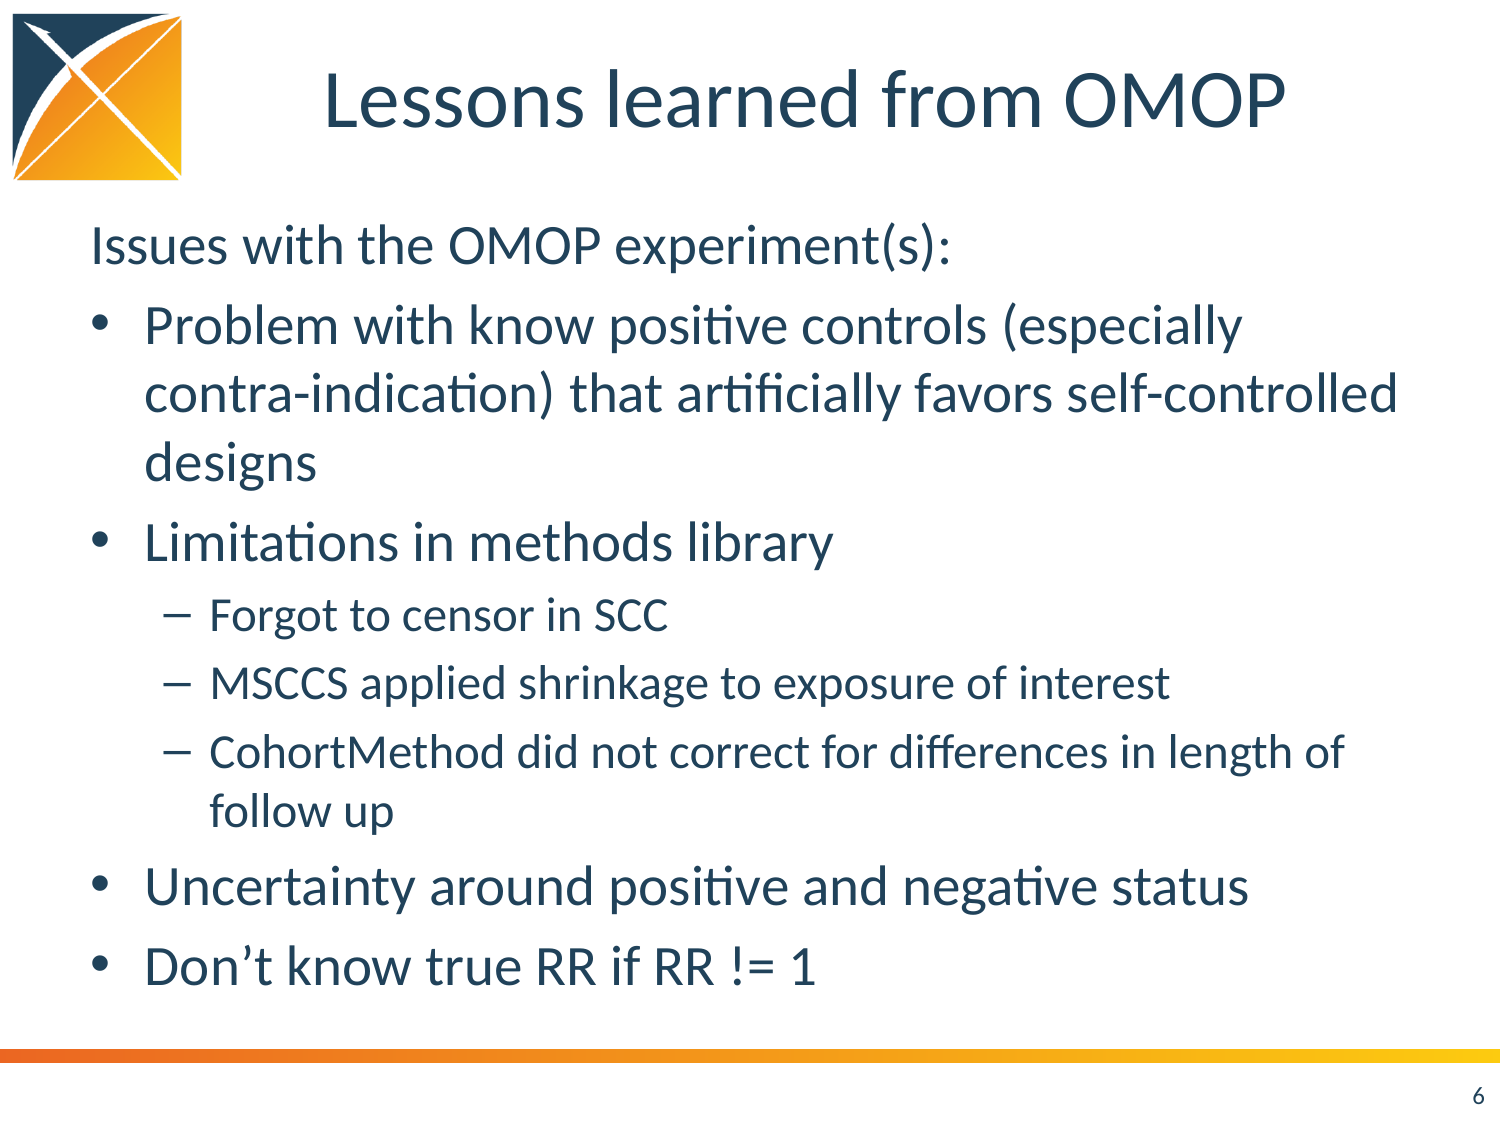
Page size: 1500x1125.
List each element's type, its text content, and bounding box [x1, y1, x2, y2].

picture [0, 0, 206, 200]
title Lessons learned from OMOP [187, 24, 1425, 163]
list Issues with the OMOP experiment(s): Problem with know positive controls (especially contra-indication) that artificially favors self-controlled designs Limitations in methods library Forgot to censor in SCC MSCCS applied shrinkage to exposure of interest CohortMethod did not correct for differences in length of follow up Uncertainty around positive and negative status Don’t know true RR if RR != 1 [75, 200, 1425, 1005]
slide_number 6 [1149, 1065, 1500, 1125]
